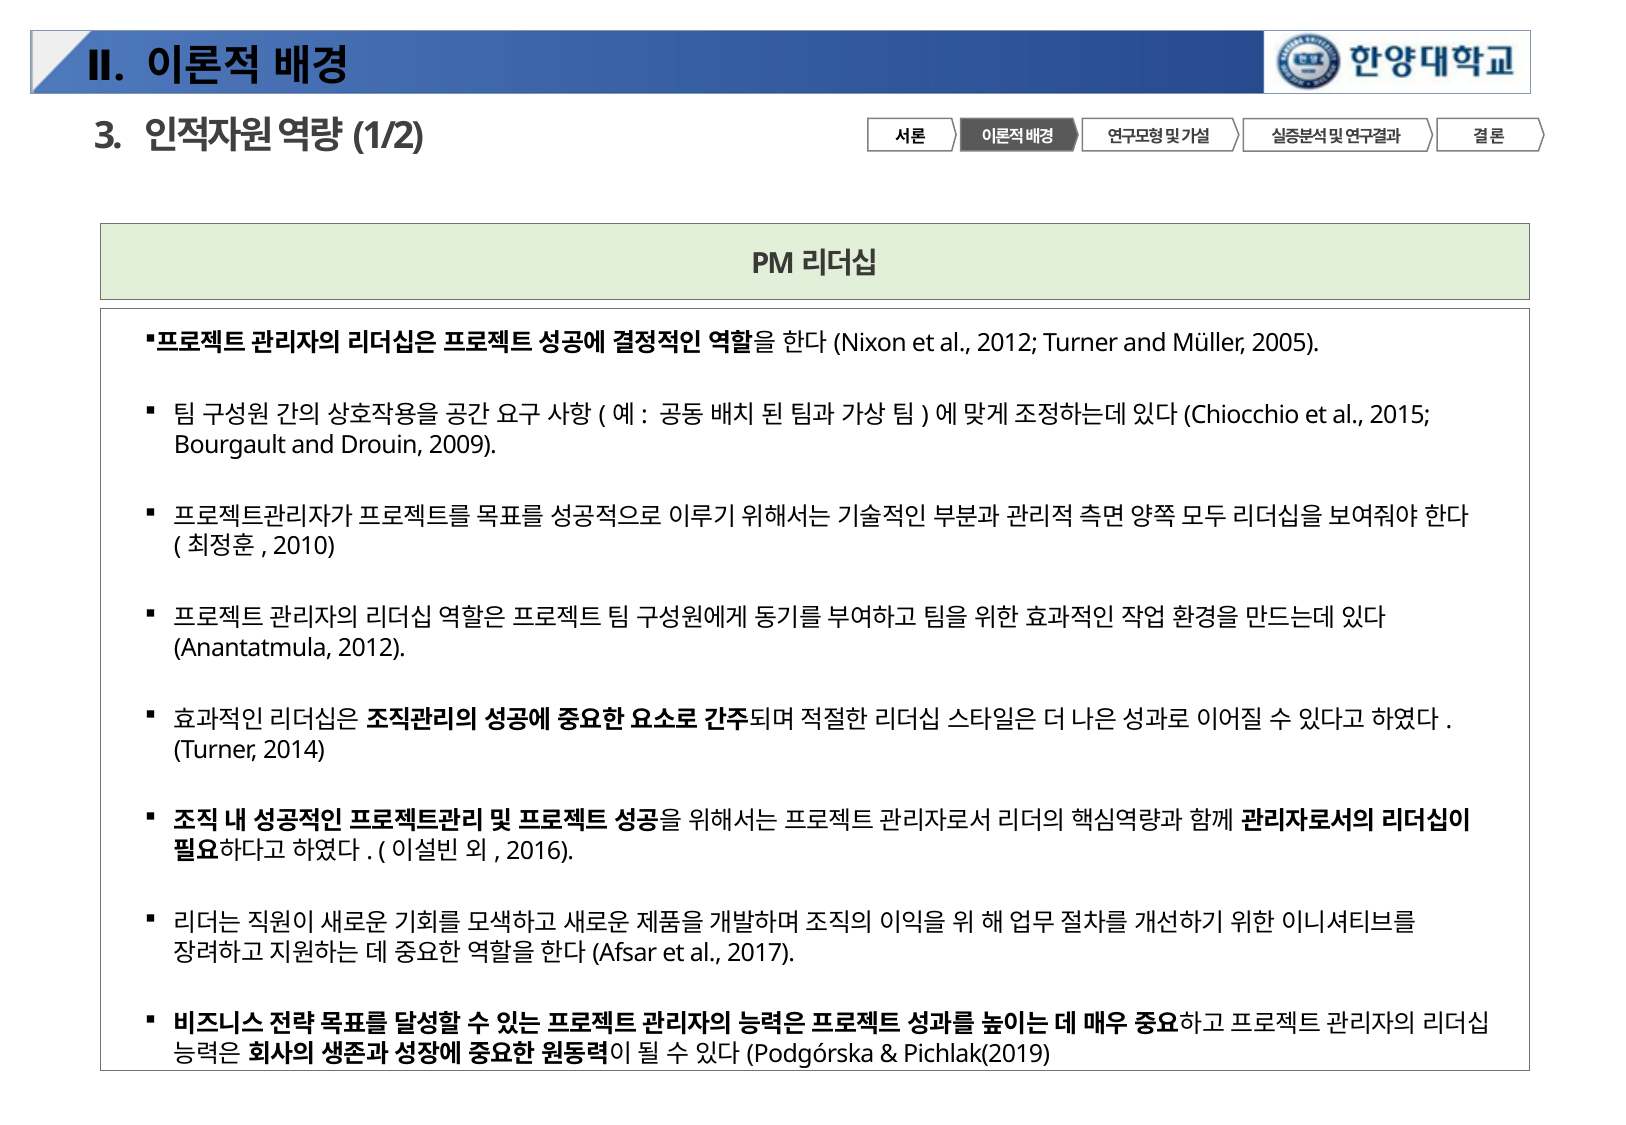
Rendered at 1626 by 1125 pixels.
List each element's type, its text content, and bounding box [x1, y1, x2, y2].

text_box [30, 30, 1531, 97]
text_box 3. 인적자원 역량(1/2) [78, 91, 1544, 166]
text_box PM리더십 [100, 223, 1530, 300]
text_box [100, 308, 1530, 1071]
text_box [867, 118, 1544, 152]
text_box 프로젝트 관리자의 리더십은 프로젝트 성공에 결정적인 역할을 한다(Nixon et al., 2012; Turner and Müller, 2005). 팀 구성원 간의 상호작용을 공간 요구 사항(예: 공동 배치 된 팀과 가상 팀)에 맞게 조정하는데 있다(Chiocchio et al., 2015; Bourgault and Drouin, 2009). 프로젝트관리자가 프로젝트를 목표를 성공적으로 이루기 위해서는 기술적인 부분과 관리적 측면 양쪽 모두 리더십을 보여줘야 한다(최정훈, 2010) 프로젝트 관리자의 리더십 역할은 프로젝트 팀 구성원에게 동기를 부여하고 팀을 위한 효과적인 작업 환경을 만드는데 있다(Anantatmula, 2012). 효과적인 리더십은 조직관리의 성공에 중요한 요소로 간주되며 적절한 리더십 스타일은 더 나은 성과로 이어질 수 있다고 하였다.(Turner, 2014) 조직 내 성공적인 프로젝트관리 및 프로젝트 성공을 위해서는 프로젝트 관리자로서 리더의 핵심역량과 함께 관리자로서의 리더십이 필요하다고 하였다. (이설빈 외, 2016). 리더는 직원이 새로운 기회를 모색하고 새로운 제품을 개발하며 조직의 이익을 위 해 업무 절차를 개선하기 위한 이니셔티브를 장려하고 지원하는 데 중요한 역할을 한다(Afsar et al., 2017). 비즈니스 전략 목표를 달성할 수 있는 프로젝트 관리자의 능력은 프로젝트 성과를 높이는 데 매우 중요하고 프로젝트 관리자의 리더십 능력은 회사의 생존과 성장에 중요한 원동력이 될 수 있다(Podgórska & Pichlak(2019) [130, 319, 1505, 1075]
